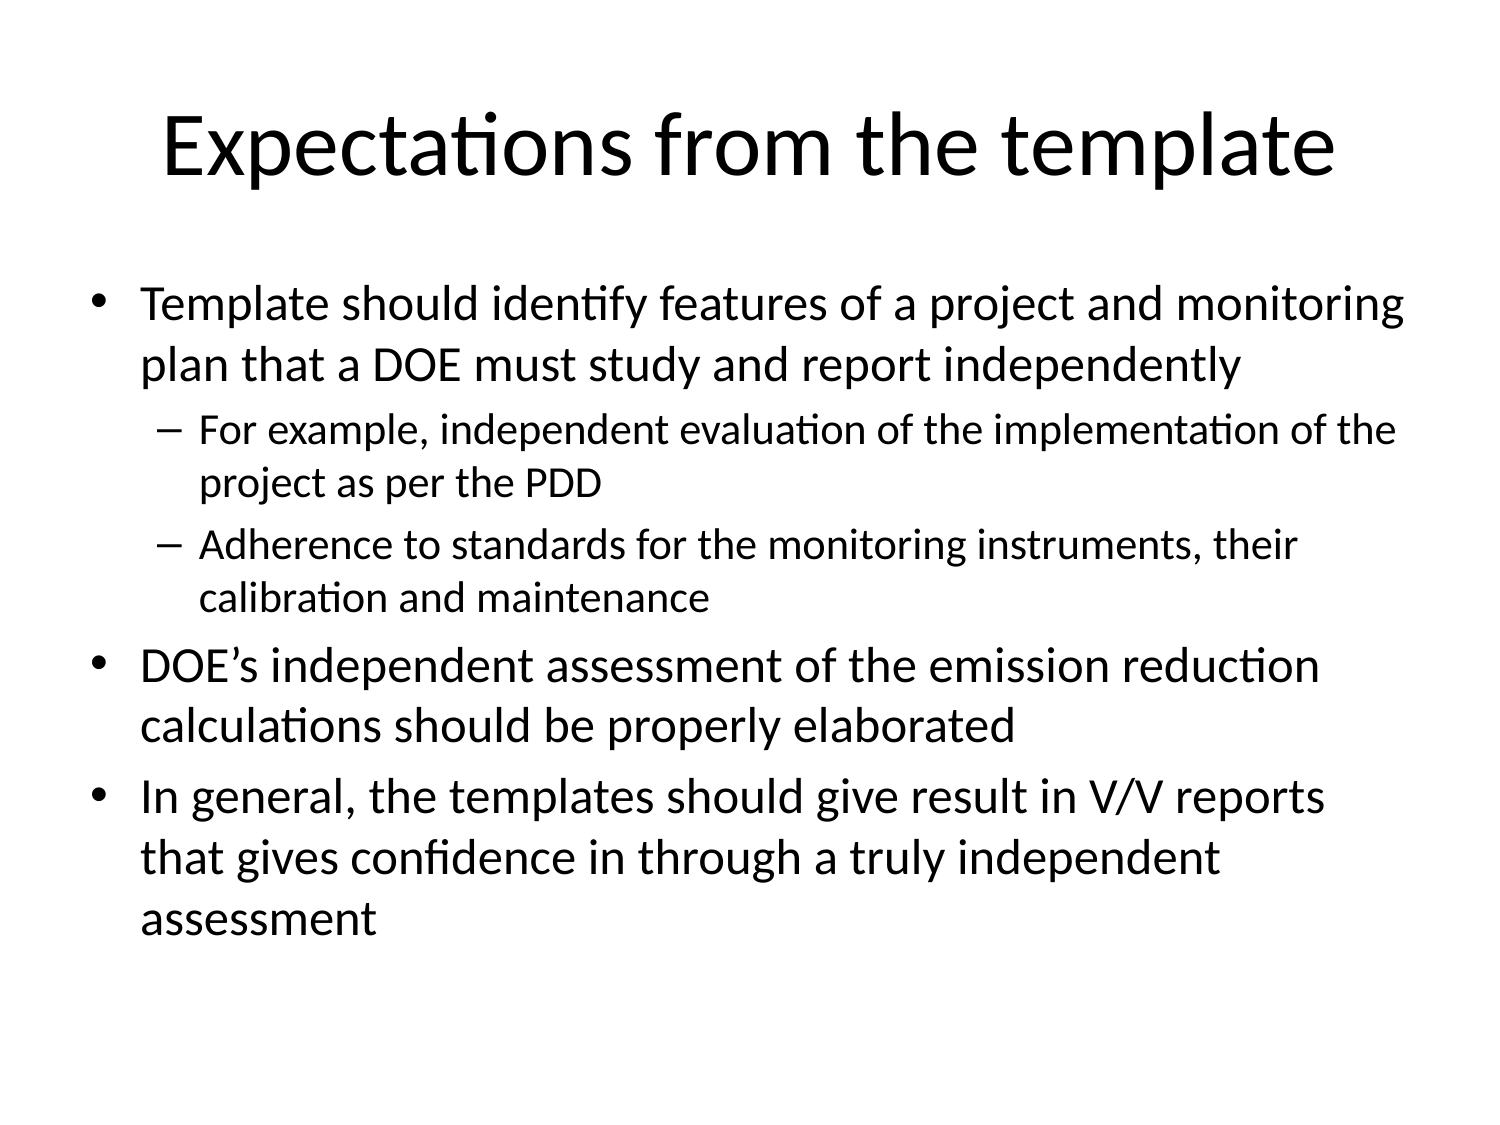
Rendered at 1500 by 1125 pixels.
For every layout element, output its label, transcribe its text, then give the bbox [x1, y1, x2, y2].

list Template should identify features of a project and monitoring plan that a DOE must study and report independently For example, independent evaluation of the implementation of the project as per the PDD Adherence to standards for the monitoring instruments, their calibration and maintenance DOE’s independent assessment of the emission reduction calculations should be properly elaborated In general, the templates should give result in V/V reports that gives confidence in through a truly independent assessment [75, 262, 1425, 1005]
title Expectations from the template [75, 45, 1425, 233]
